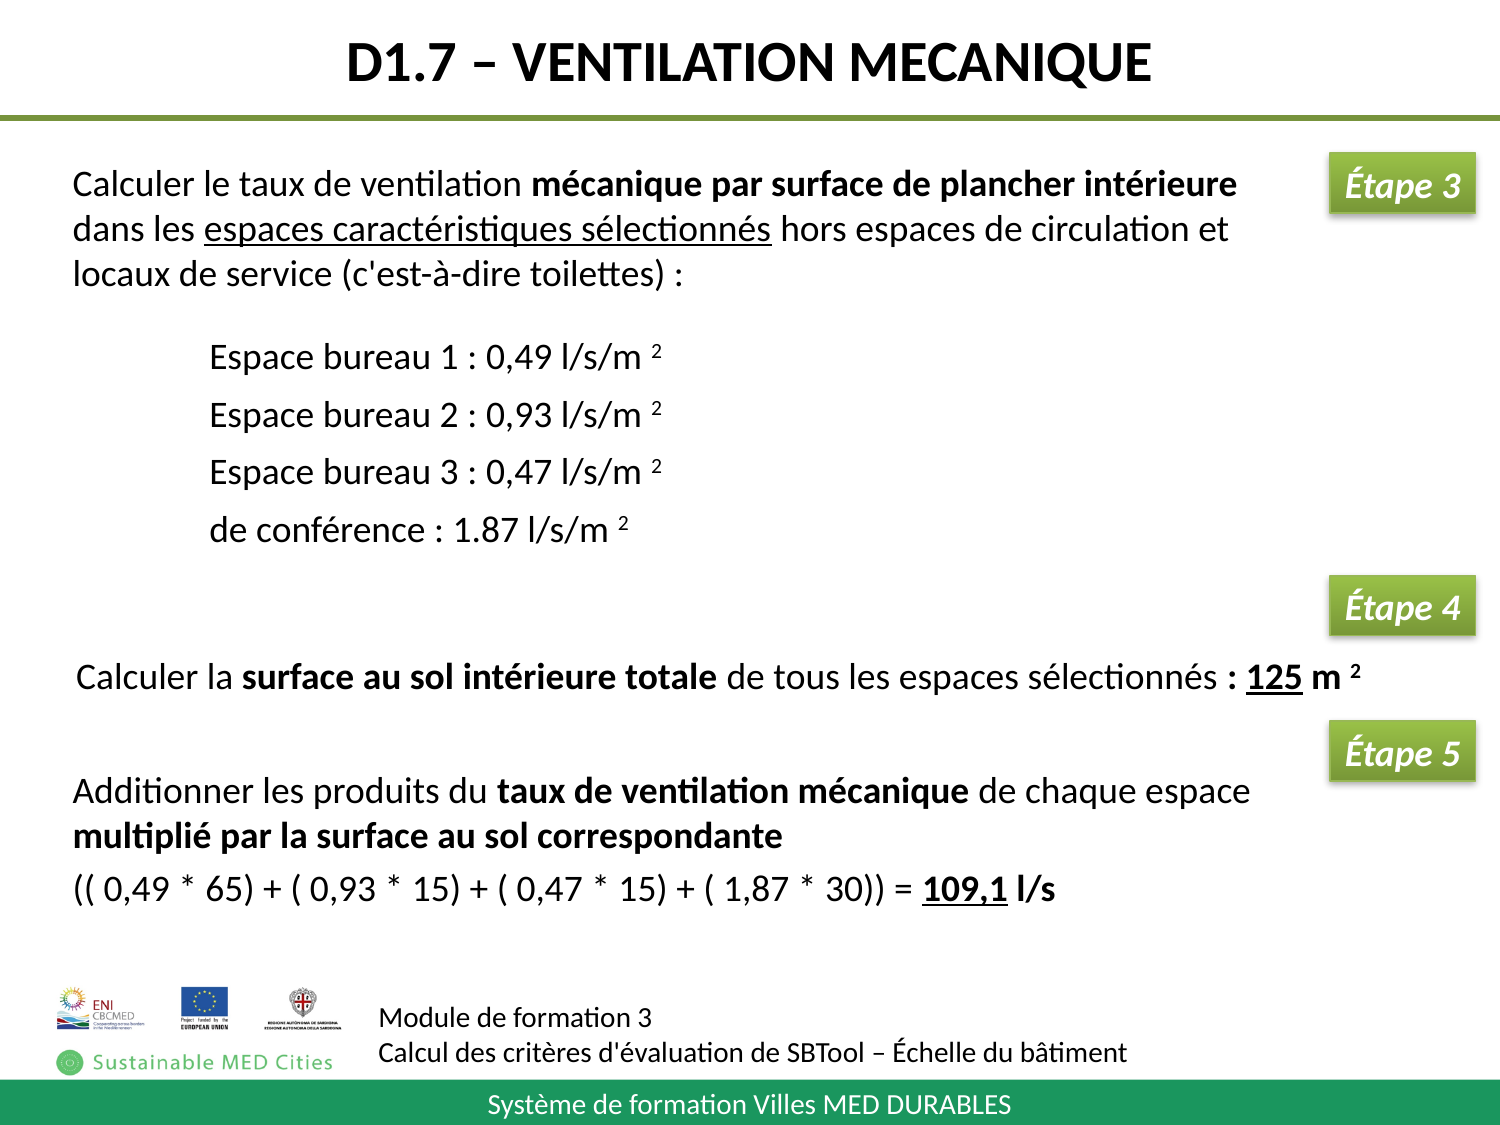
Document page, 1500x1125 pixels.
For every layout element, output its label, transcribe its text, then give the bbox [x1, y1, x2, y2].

text_box Étape 5 [1329, 720, 1476, 782]
text_box Additionner les produits du taux de ventilation mécanique de chaque espace multiplié par la surface au sol correspondante (( 0,49 * 65) + ( 0,93 * 15) + ( 0,47 * 15) + ( 1,87 * 30)) = 109,1 l/s [57, 759, 1408, 867]
text_box Calculer le taux de ventilation mécanique par surface de plancher intérieure dans les espaces caractéristiques sélectionnés hors espaces de circulation et locaux de service (c'est-à-dire toilettes) : [57, 151, 1320, 302]
text_box Étape 3 [1329, 152, 1476, 214]
text_box Calculer la surface au sol intérieure totale de tous les espaces sélectionnés : 125 m 2 [61, 644, 1385, 705]
title D1.7 – VENTILATION MECANIQUE [0, 0, 1500, 117]
text_box Espace bureau 1 : 0,49 l/s/m 2 Espace bureau 2 : 0,93 l/s/m 2 Espace bureau 3 : 0,47 l/s/m 2 de conférence : 1.87 l/s/m 2 [194, 324, 982, 557]
text_box Étape 4 [1329, 575, 1476, 636]
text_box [0, 972, 1500, 1125]
